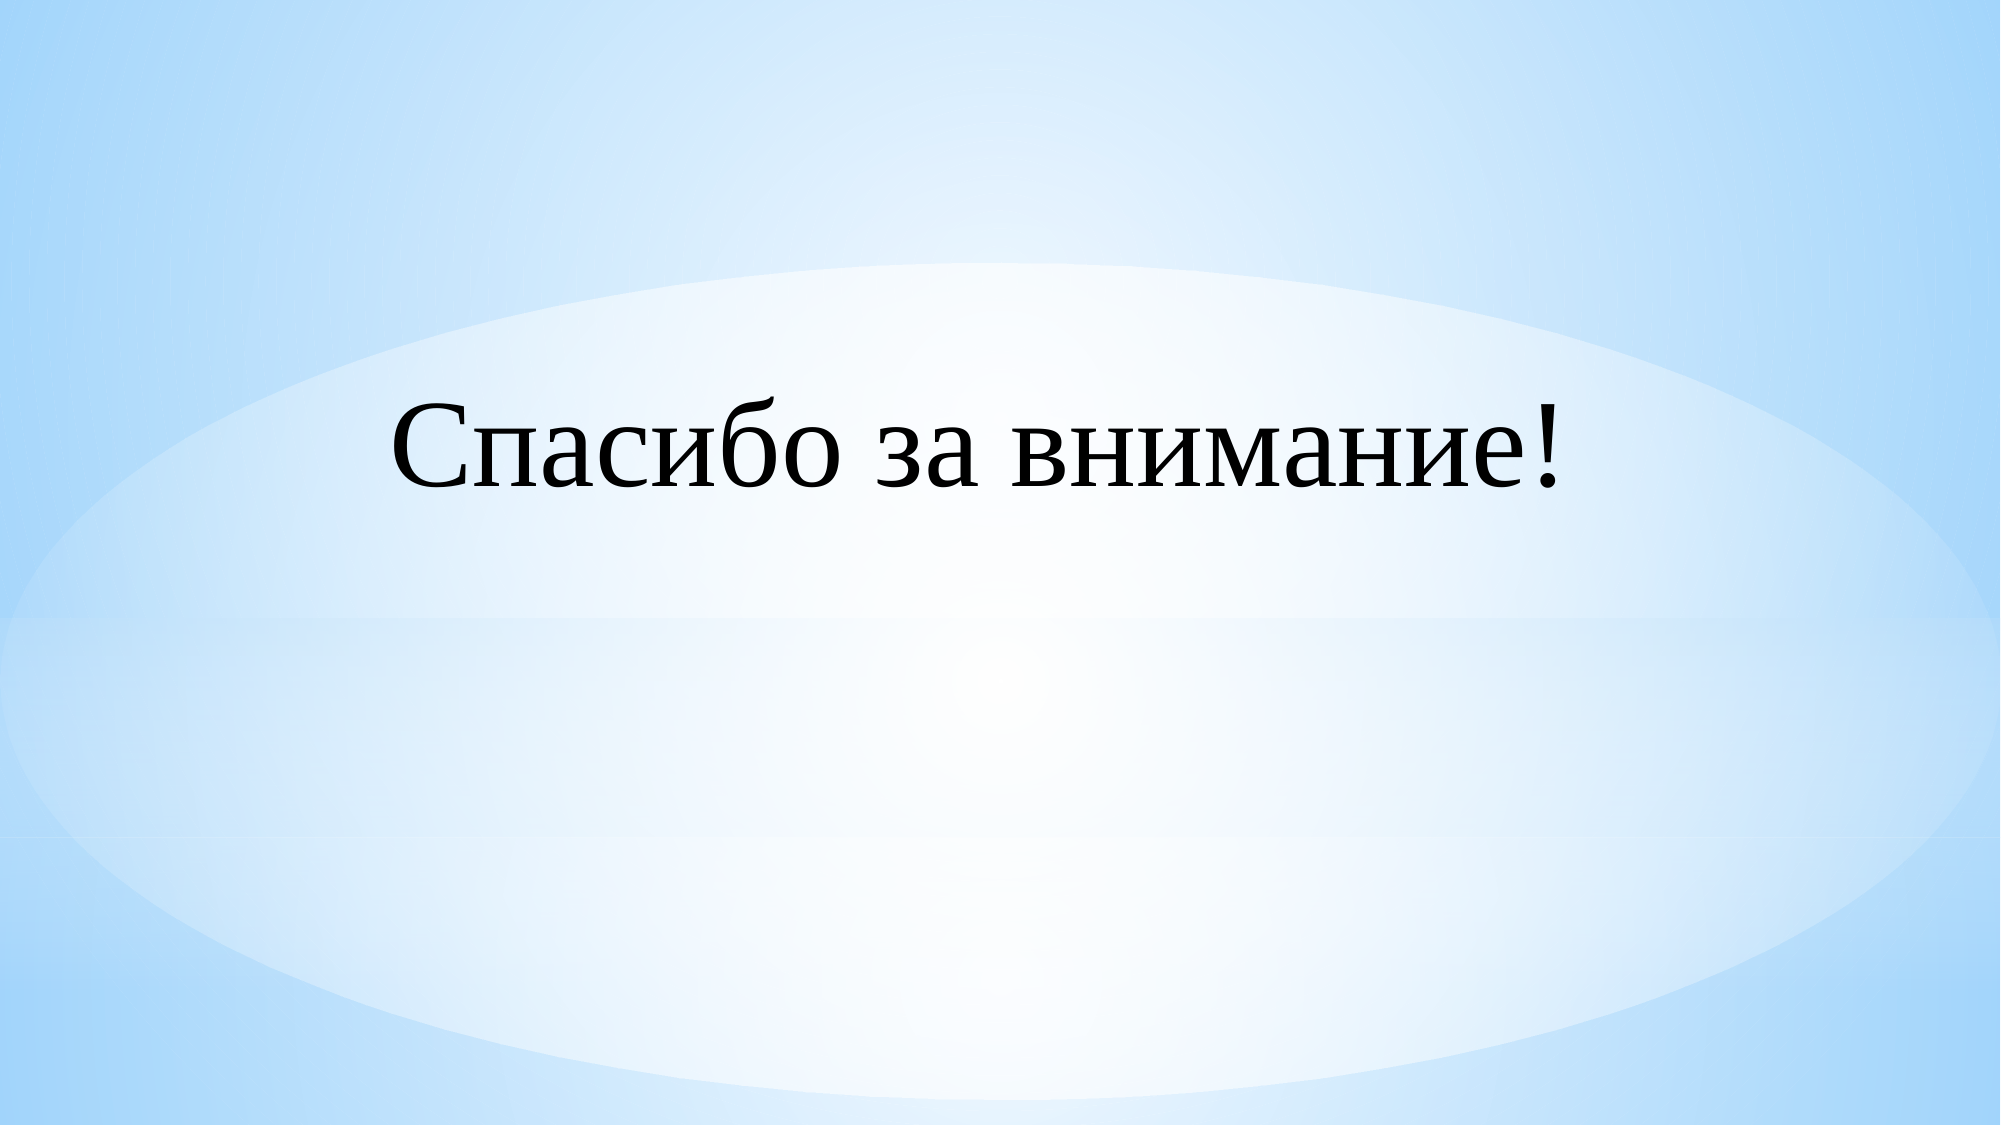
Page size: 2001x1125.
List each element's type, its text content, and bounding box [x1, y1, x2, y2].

title [1010, 32, 1817, 353]
text_box Спасибо за внимание! [157, 353, 1865, 519]
title [1010, 519, 1817, 1075]
